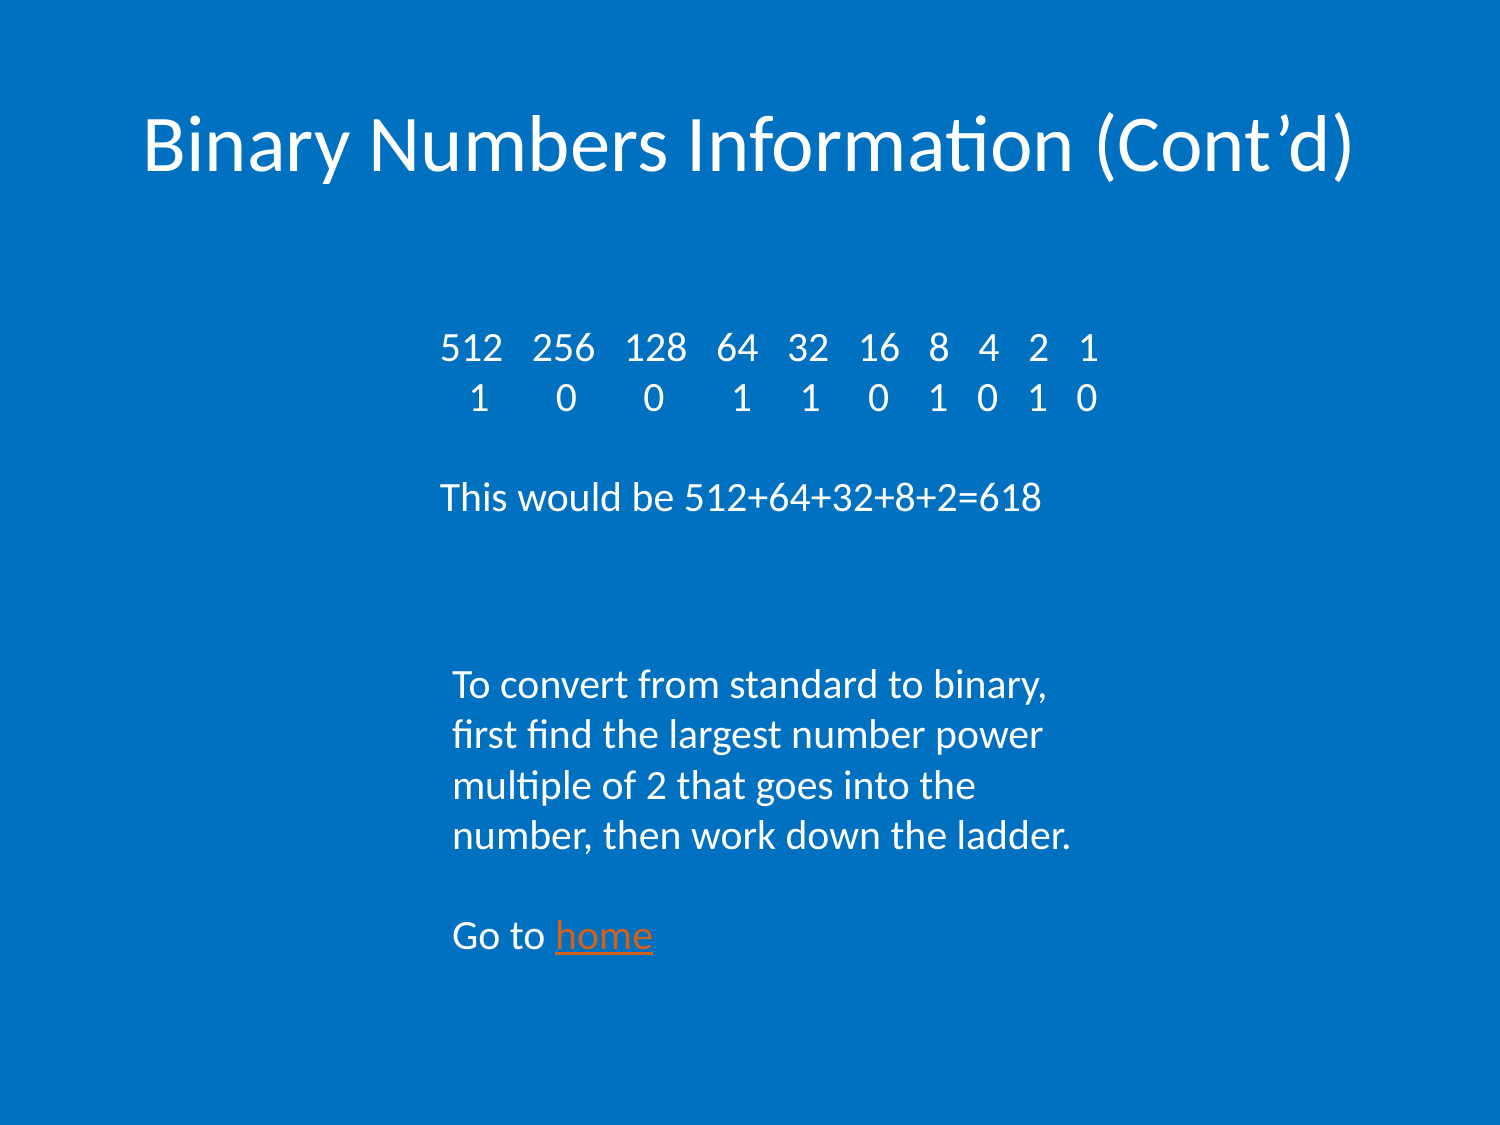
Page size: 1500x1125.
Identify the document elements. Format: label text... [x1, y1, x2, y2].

text_box This would be 512+64+32+8+2=618 [424, 462, 1100, 528]
title Binary Numbers Information (Cont’d) [75, 45, 1425, 233]
text_box 512 256 128 64 32 16 8 4 2 1 1 0 0 1 1 0 1 0 1 0 [425, 312, 1125, 428]
text_box To convert from standard to binary, first find the largest number power multiple of 2 that goes into the number, then work down the ladder. Go to home [437, 649, 1125, 965]
